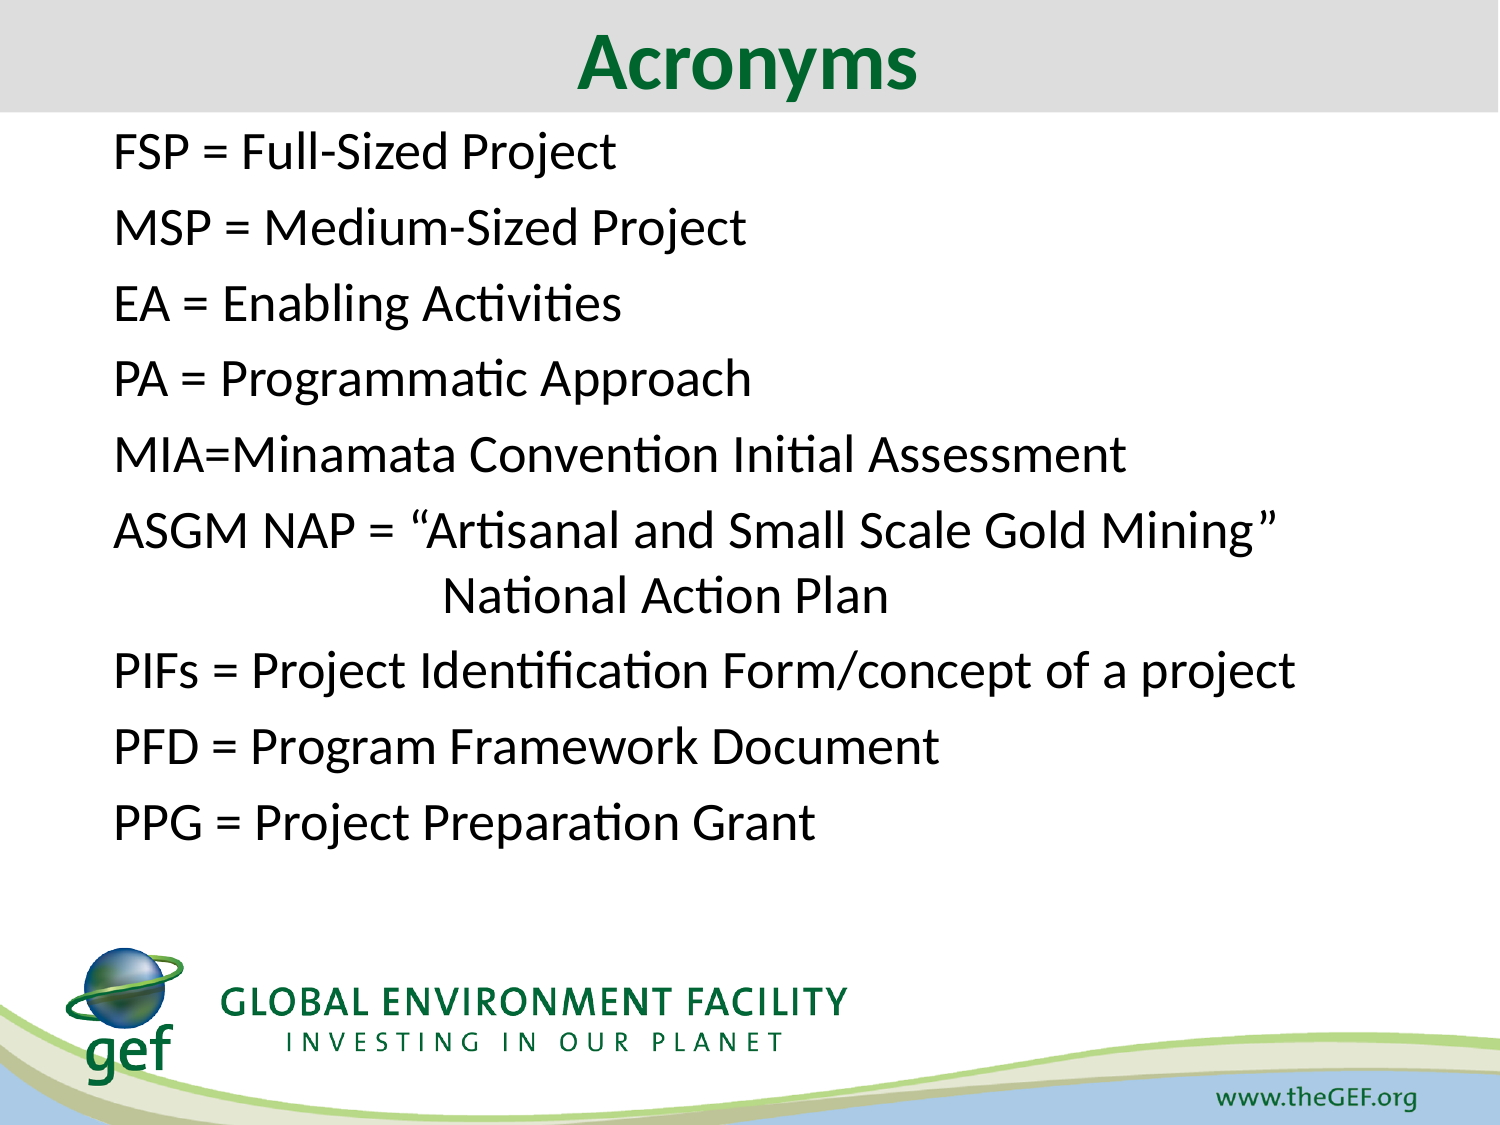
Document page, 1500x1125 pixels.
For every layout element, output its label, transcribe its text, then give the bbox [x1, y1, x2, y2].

text_box Acronyms [0, 0, 1499, 113]
picture [0, 920, 1500, 1125]
list FSP = Full-Sized Project MSP = Medium-Sized Project EA = Enabling Activities PA = Programmatic Approach MIA=Minamata Convention Initial Assessment ASGM NAP = “Artisanal and Small Scale Gold Mining” National Action Plan PIFs = Project Identification Form/concept of a project PFD = Program Framework Document PPG = Project Preparation Grant [98, 113, 1399, 896]
